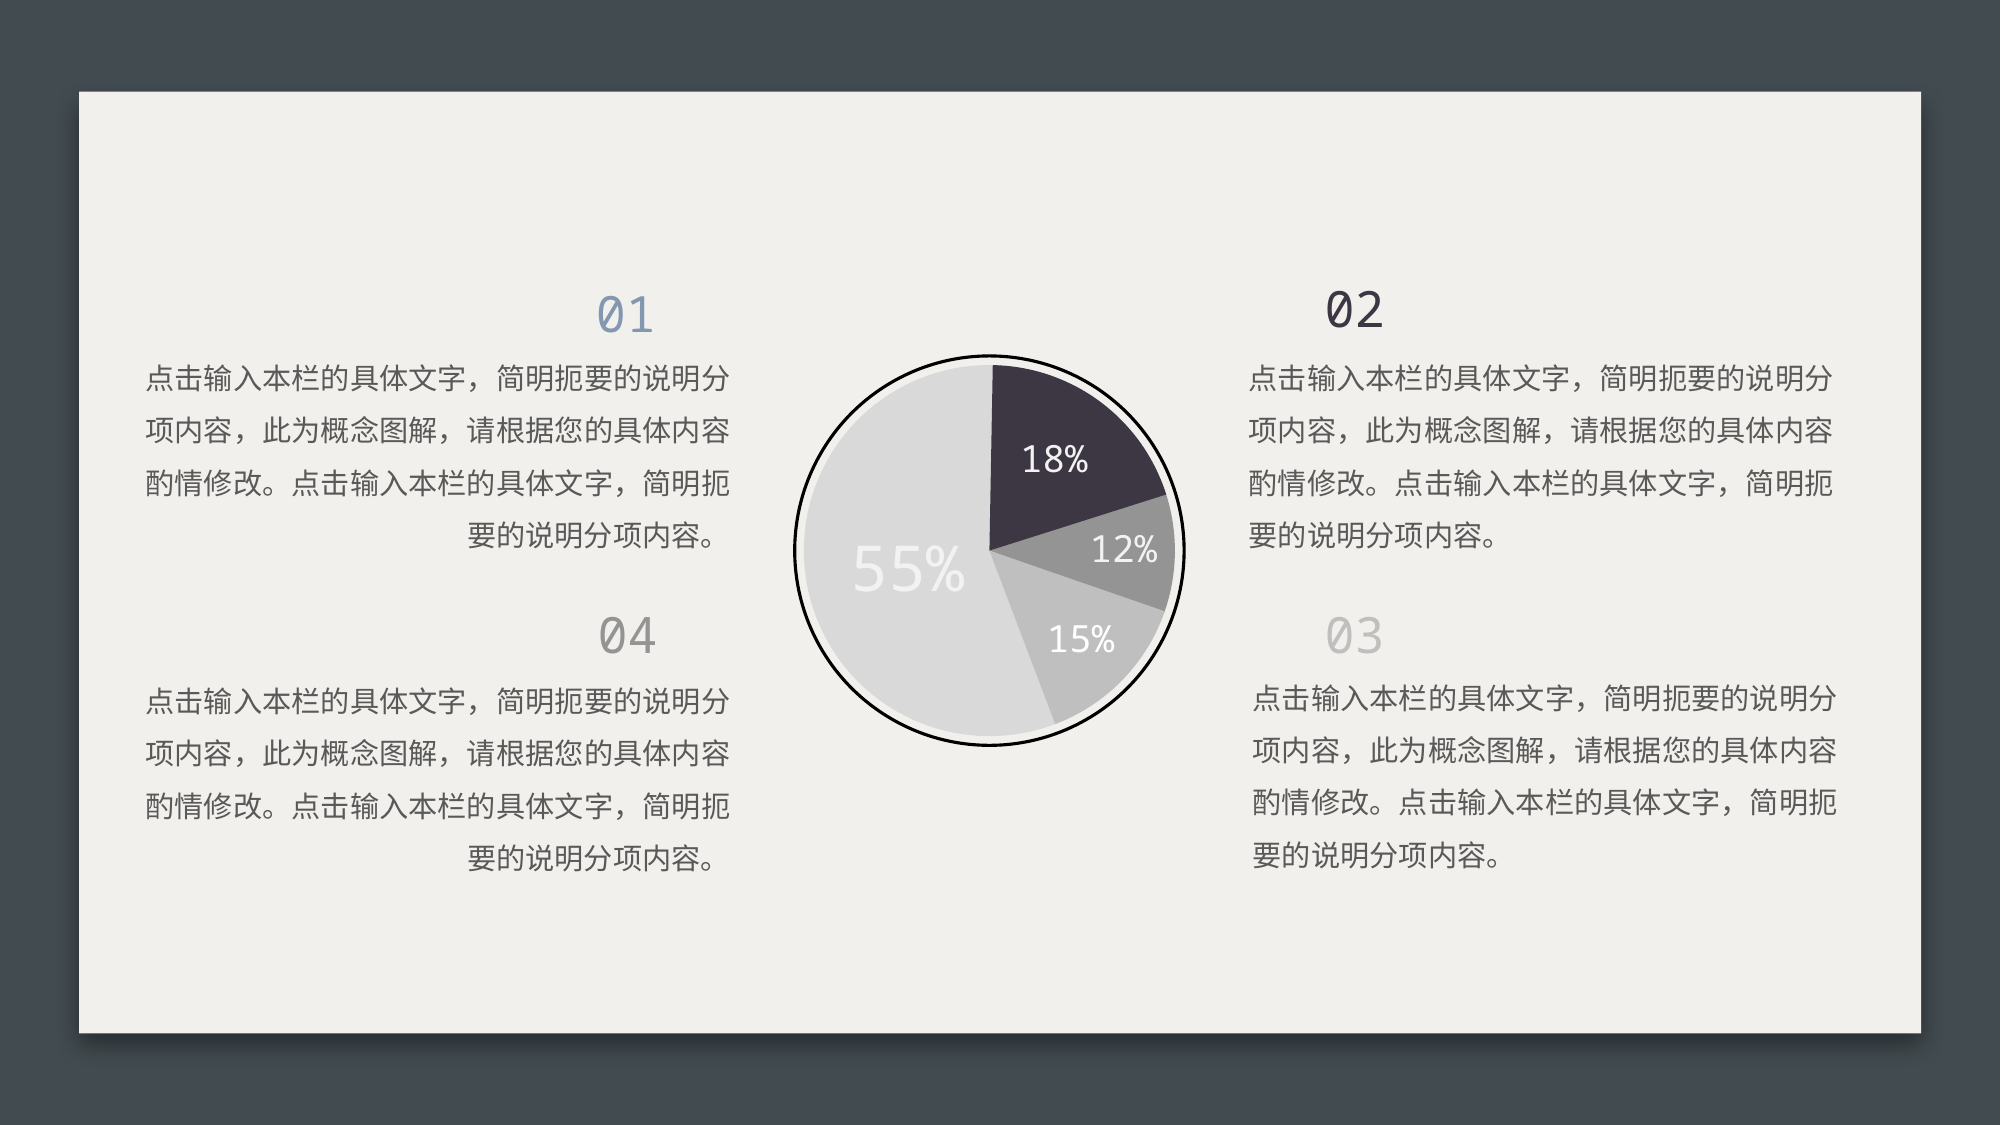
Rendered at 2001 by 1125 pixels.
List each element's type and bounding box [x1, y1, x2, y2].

text_box [1233, 269, 1875, 563]
text_box [79, 91, 1922, 1034]
text_box [1237, 596, 1855, 883]
text_box [117, 596, 746, 886]
text_box [794, 355, 1185, 746]
text_box [0, 0, 2000, 1125]
text_box [117, 274, 746, 563]
